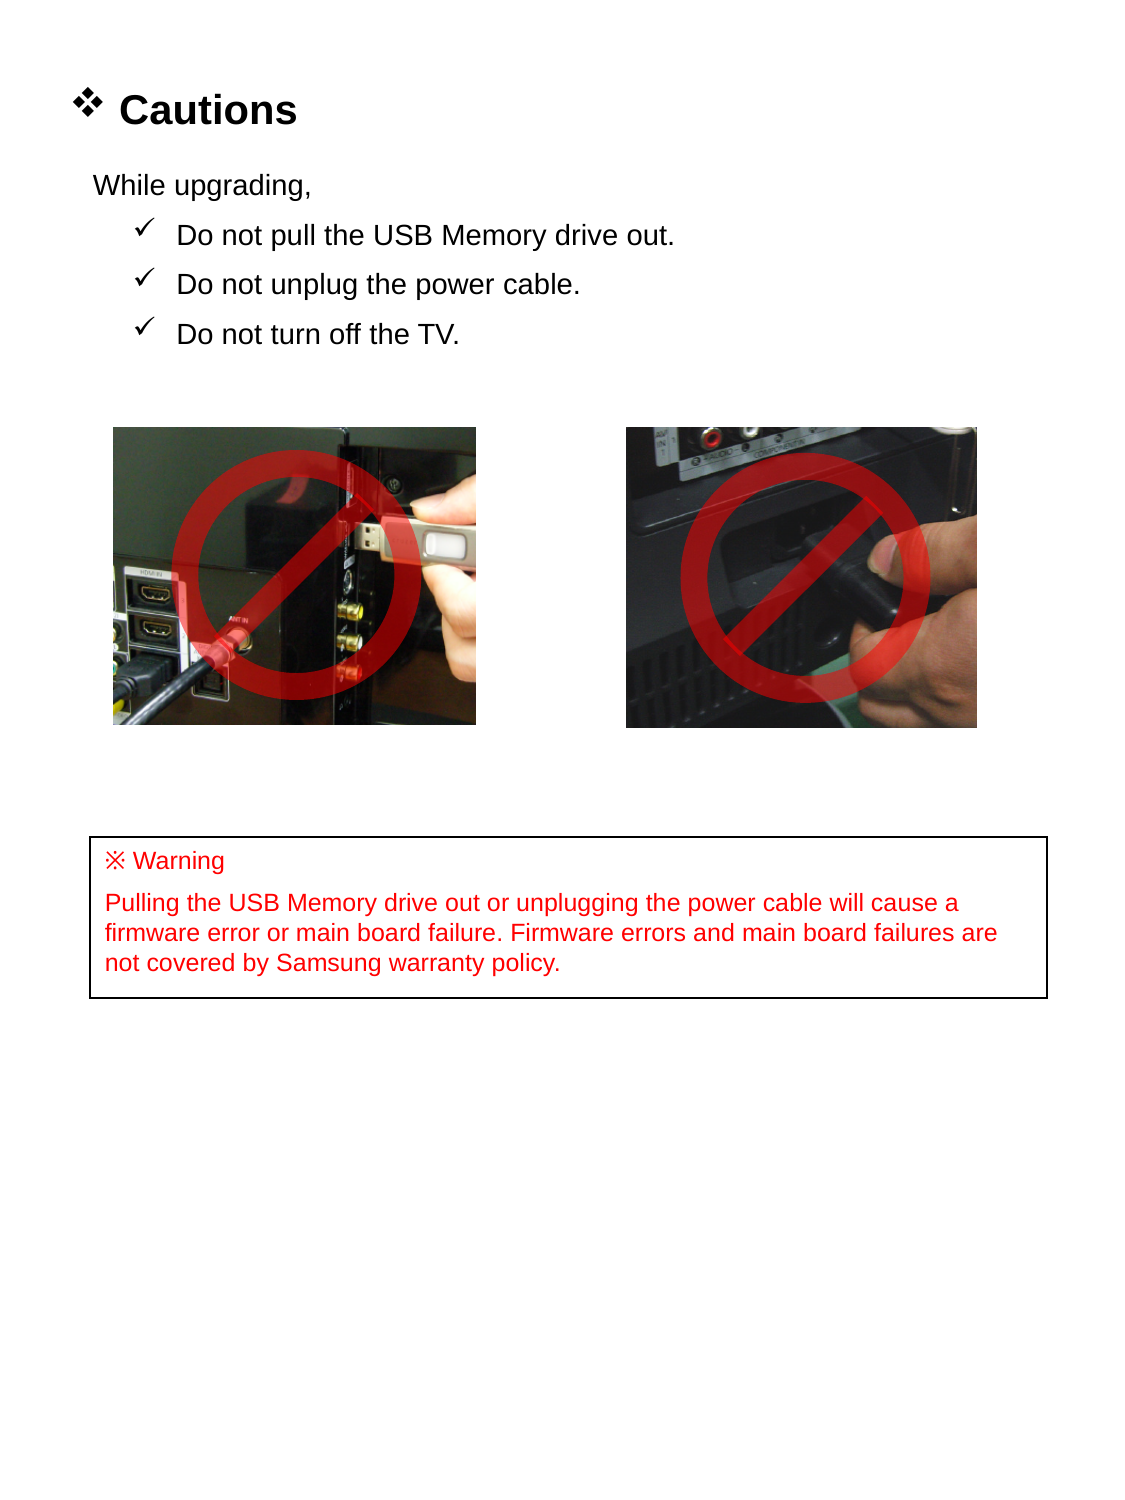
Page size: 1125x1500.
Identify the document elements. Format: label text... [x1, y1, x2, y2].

text_box ※ Warning Pulling the USB Memory drive out or unplugging the power cable will cause a firmware error or main board failure. Firmware errors and main board failures are not covered by Samsung warranty policy. [90, 836, 1047, 999]
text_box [680, 452, 931, 704]
text_box Cautions [54, 75, 599, 140]
picture [625, 427, 977, 729]
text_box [171, 449, 422, 701]
text_box While upgrading, Do not pull the USB Memory drive out. Do not unplug the power cable. Do not turn off the TV. [78, 159, 1024, 365]
picture [113, 427, 477, 725]
